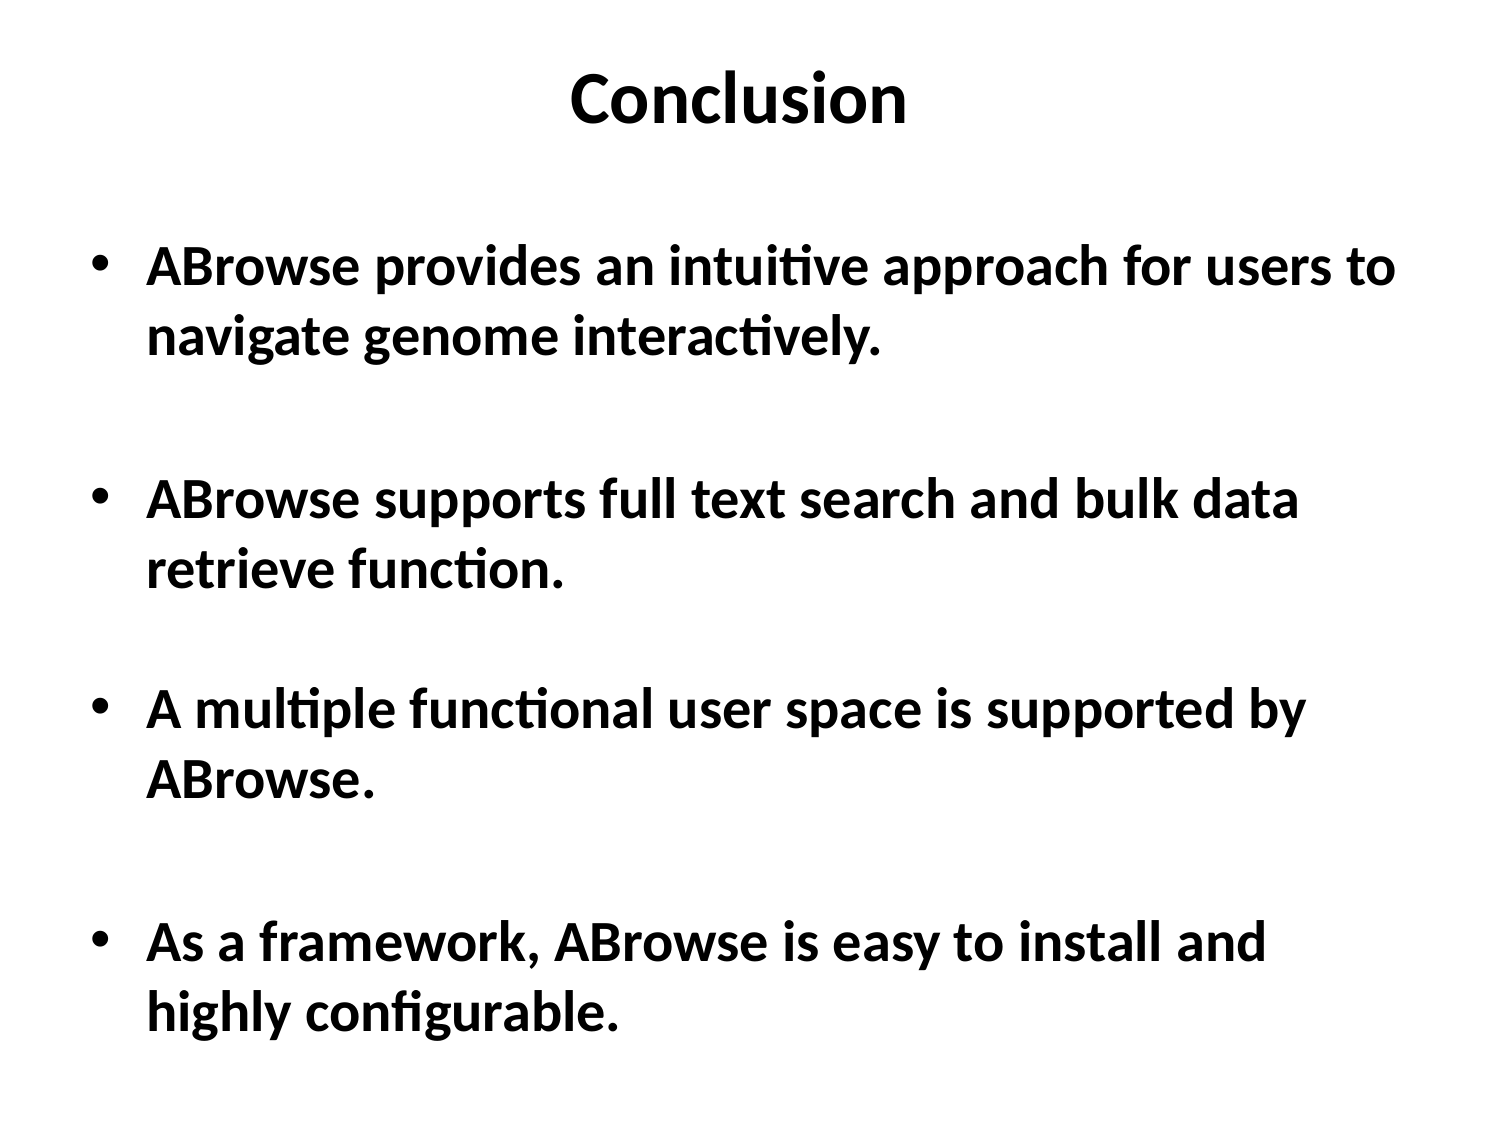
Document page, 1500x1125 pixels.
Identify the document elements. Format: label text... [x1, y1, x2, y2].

title Conclusion [64, 0, 1415, 188]
list ABrowse provides an intuitive approach for users to navigate genome interactively. ABrowse supports full text search and bulk data retrieve function. A multiple functional user space is supported by ABrowse. As a framework, ABrowse is easy to install and highly configurable. [75, 219, 1425, 1071]
